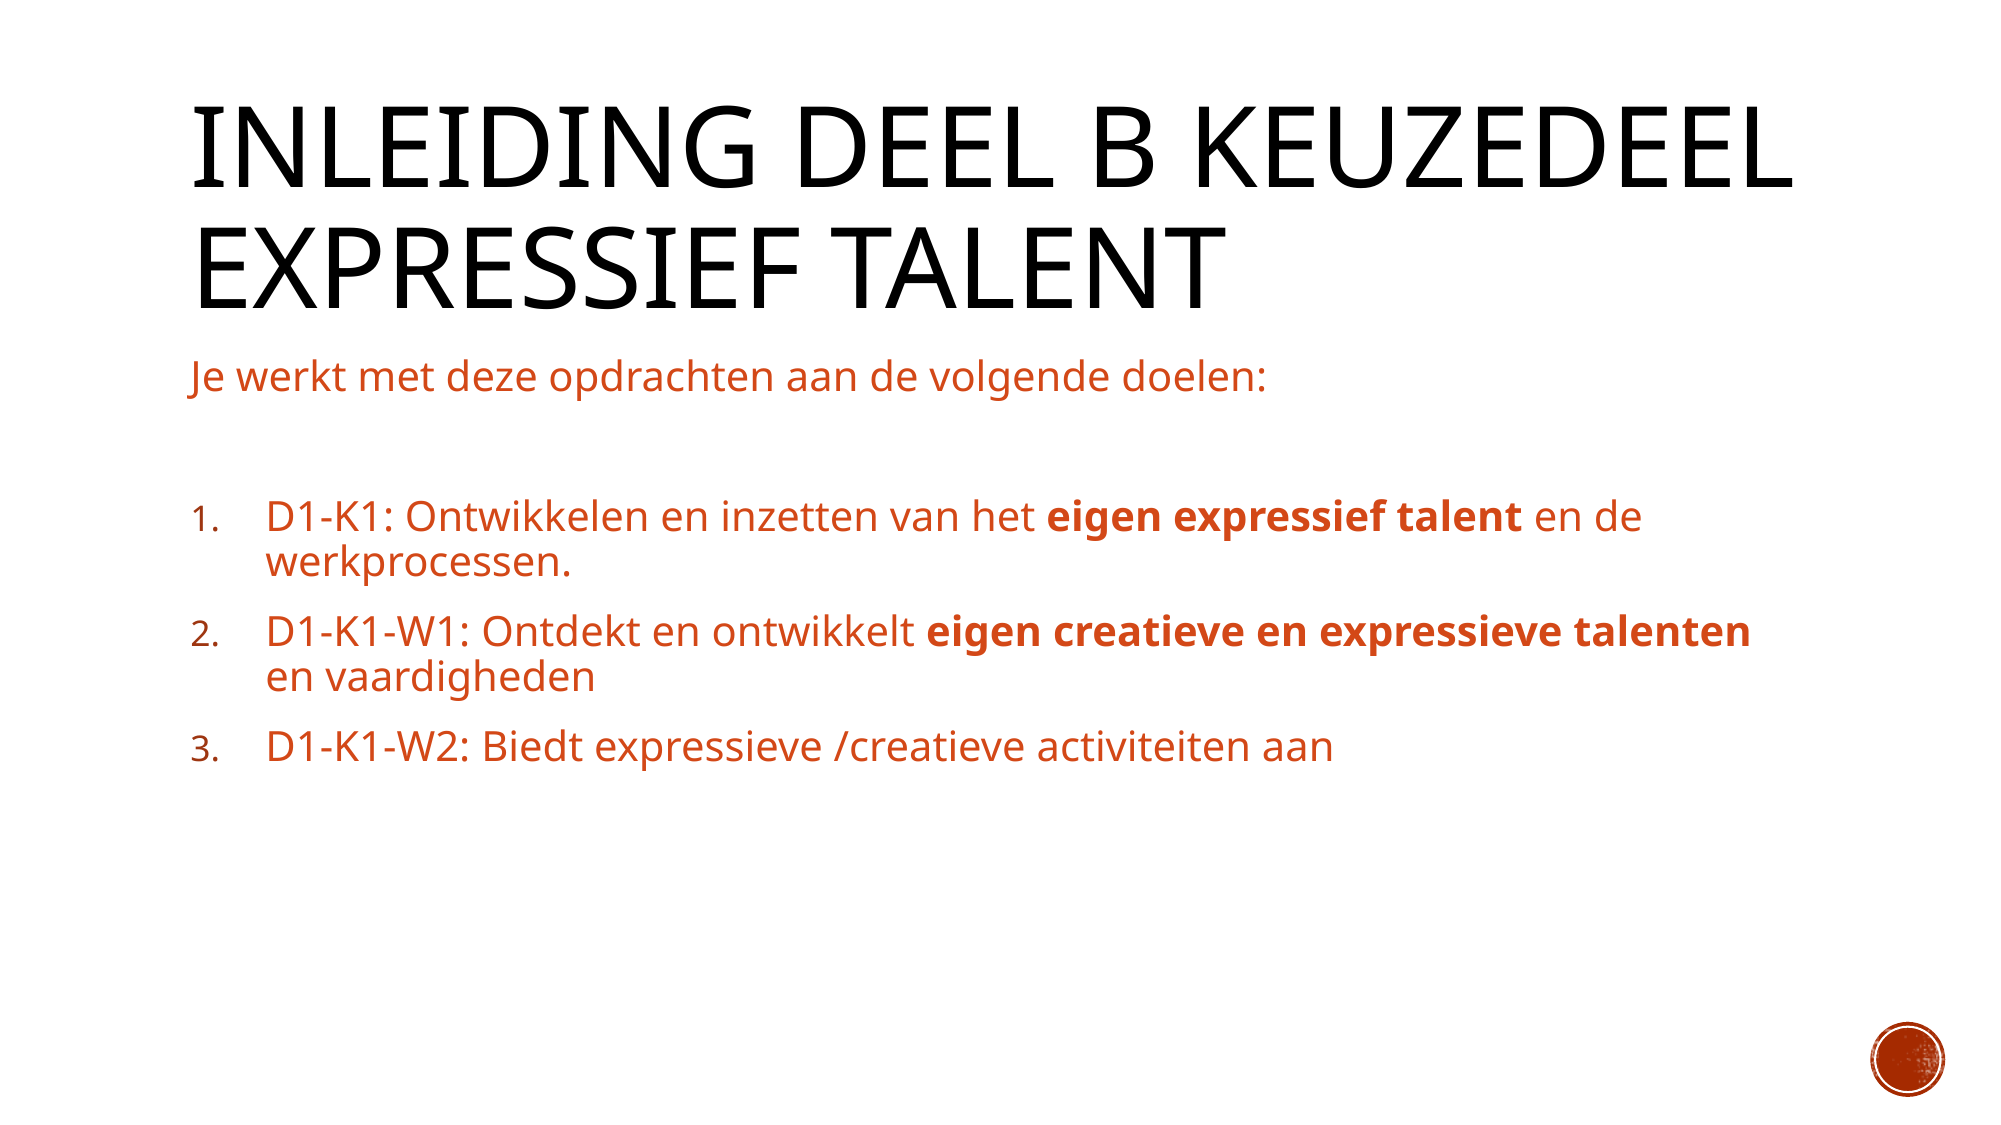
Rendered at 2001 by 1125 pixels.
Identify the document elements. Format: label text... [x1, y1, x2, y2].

title Inleiding deel B keuzedeel expressief talent [175, 79, 1826, 344]
list Je werkt met deze opdrachten aan de volgende doelen: D1-K1: Ontwikkelen en inzetten van het eigen expressief talent en de werkprocessen. D1-K1-W1: Ontdekt en ontwikkelt eigen creatieve en expressieve talenten en vaardigheden D1-K1-W2: Biedt expressieve /creatieve activiteiten aan [175, 348, 1826, 1013]
